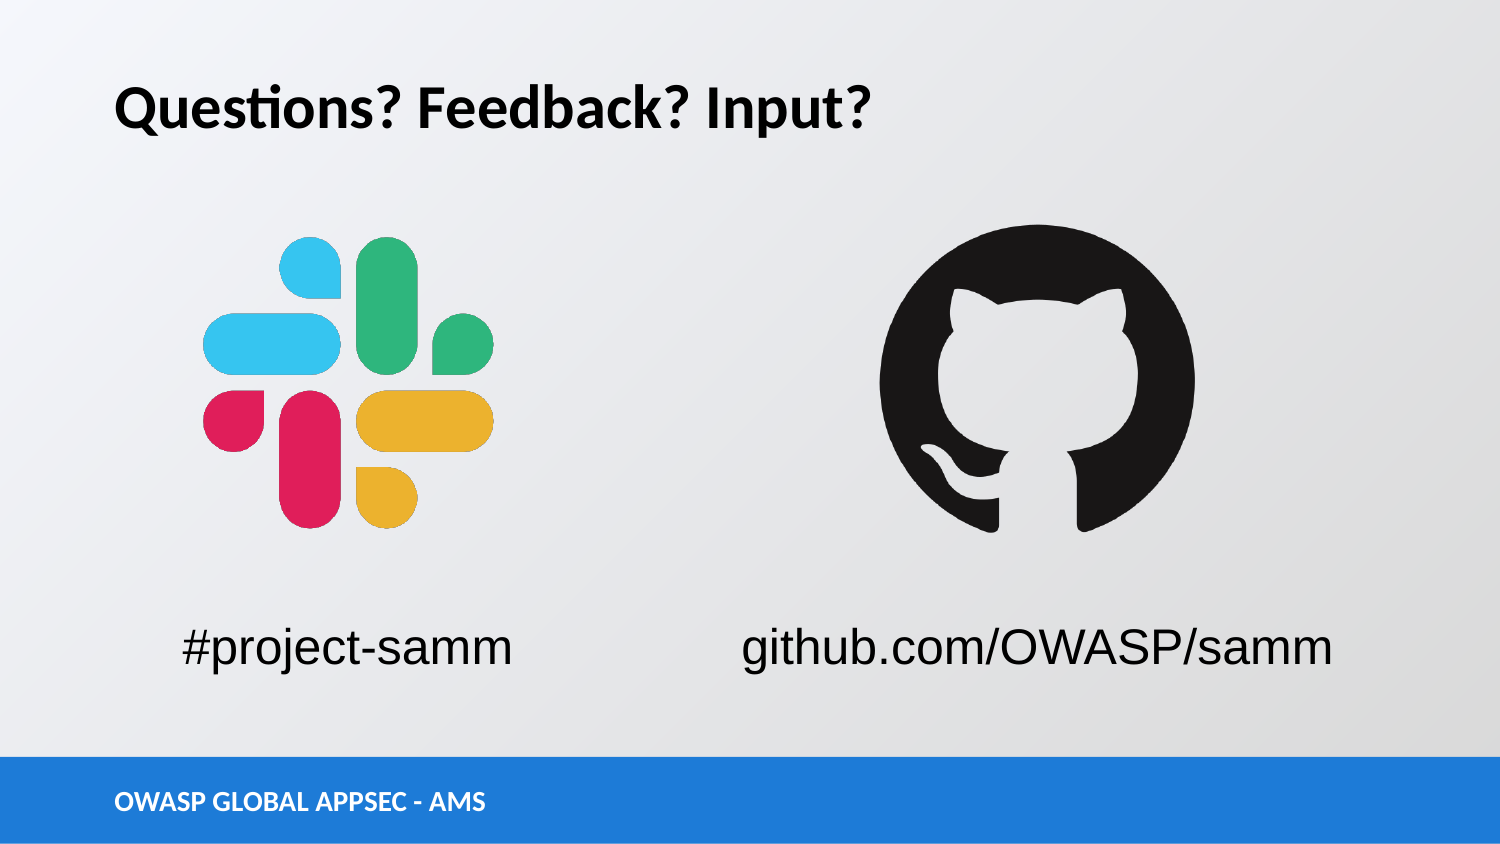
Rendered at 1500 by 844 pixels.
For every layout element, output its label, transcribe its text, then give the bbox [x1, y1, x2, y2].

picture [774, 119, 1301, 646]
text_box #project-samm [167, 607, 529, 683]
text_box github.com/OWASP/samm [726, 607, 1349, 683]
title Questions? Feedback? Input? [103, 26, 1397, 190]
picture [199, 233, 498, 532]
